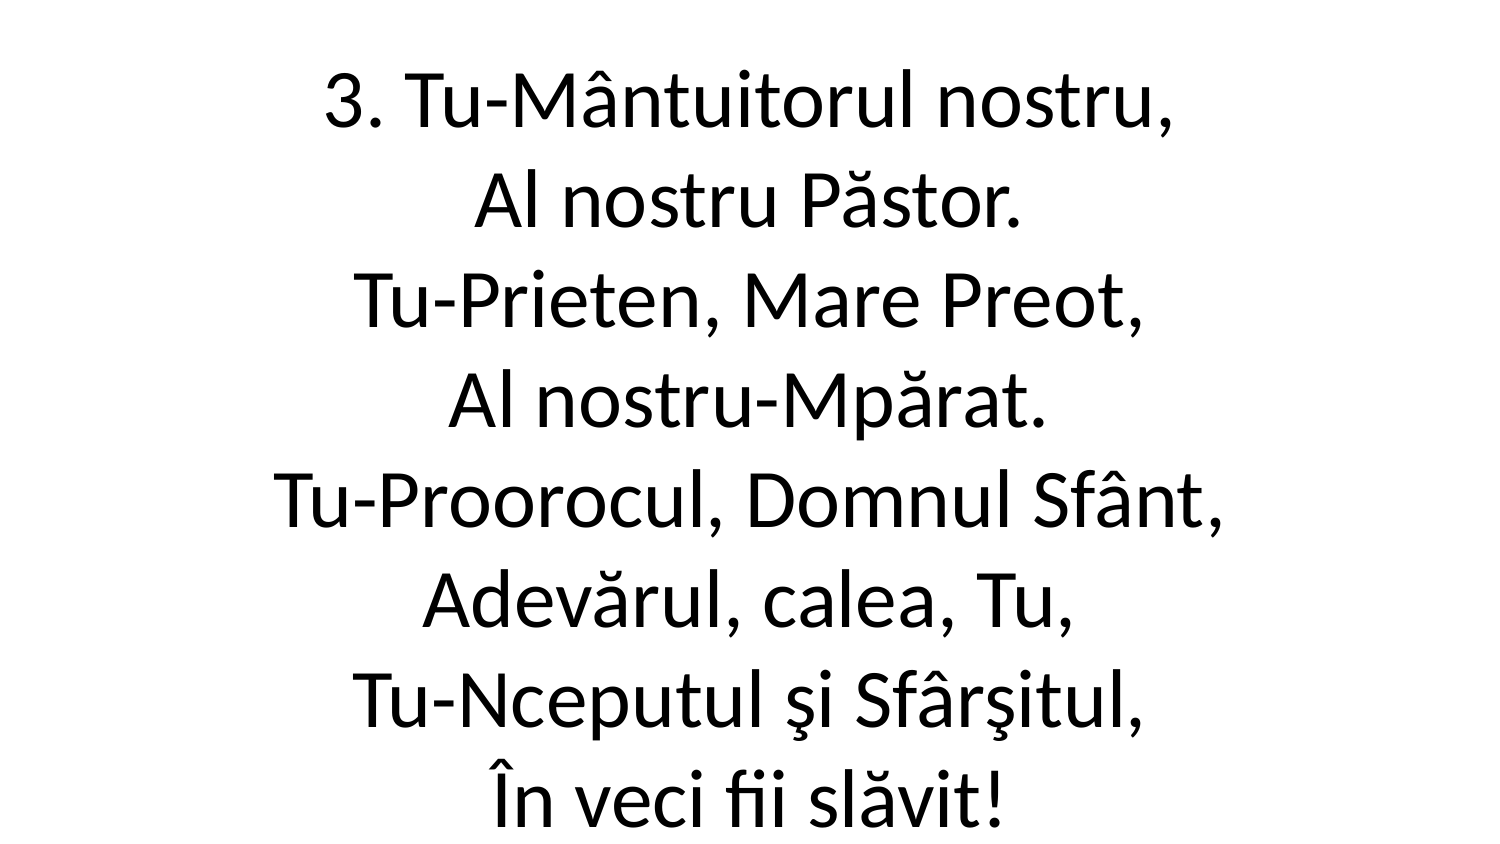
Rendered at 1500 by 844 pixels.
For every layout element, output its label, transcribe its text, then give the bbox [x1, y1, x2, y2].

text_box 3. Tu-Mântuitorul nostru, Al nostru Păstor. Tu-Prieten, Mare Preot, Al nostru-Mpărat. Tu-Proorocul, Domnul Sfânt, Adevărul, calea, Tu, Tu-Nceputul şi Sfârşitul, În veci fii slăvit! [258, 0, 1242, 844]
